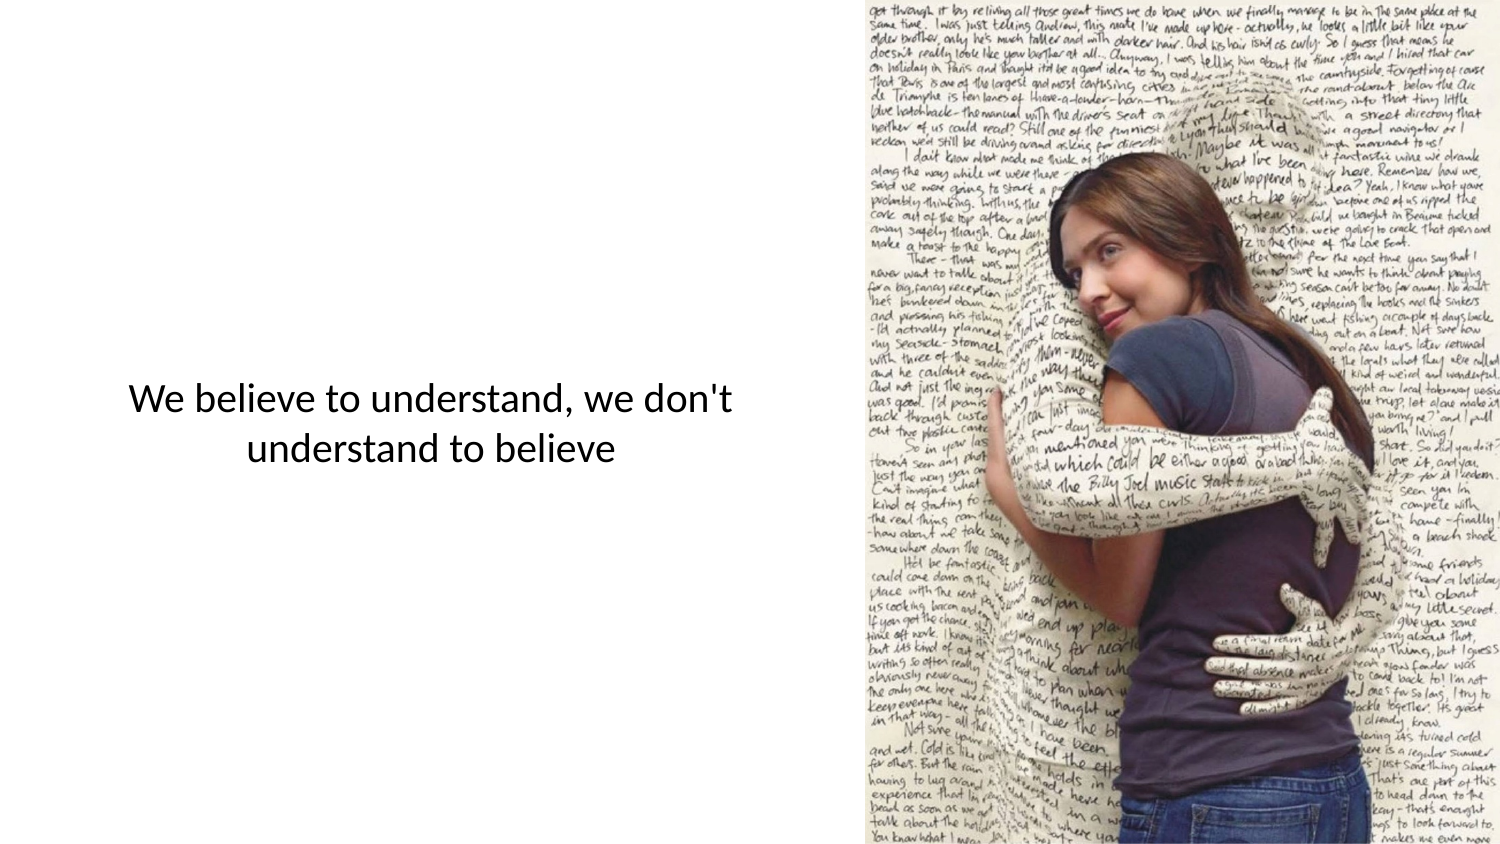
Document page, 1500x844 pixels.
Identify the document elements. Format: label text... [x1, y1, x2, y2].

picture [864, 0, 1500, 844]
text_box We believe to understand, we don't understand to believe [17, 363, 845, 479]
